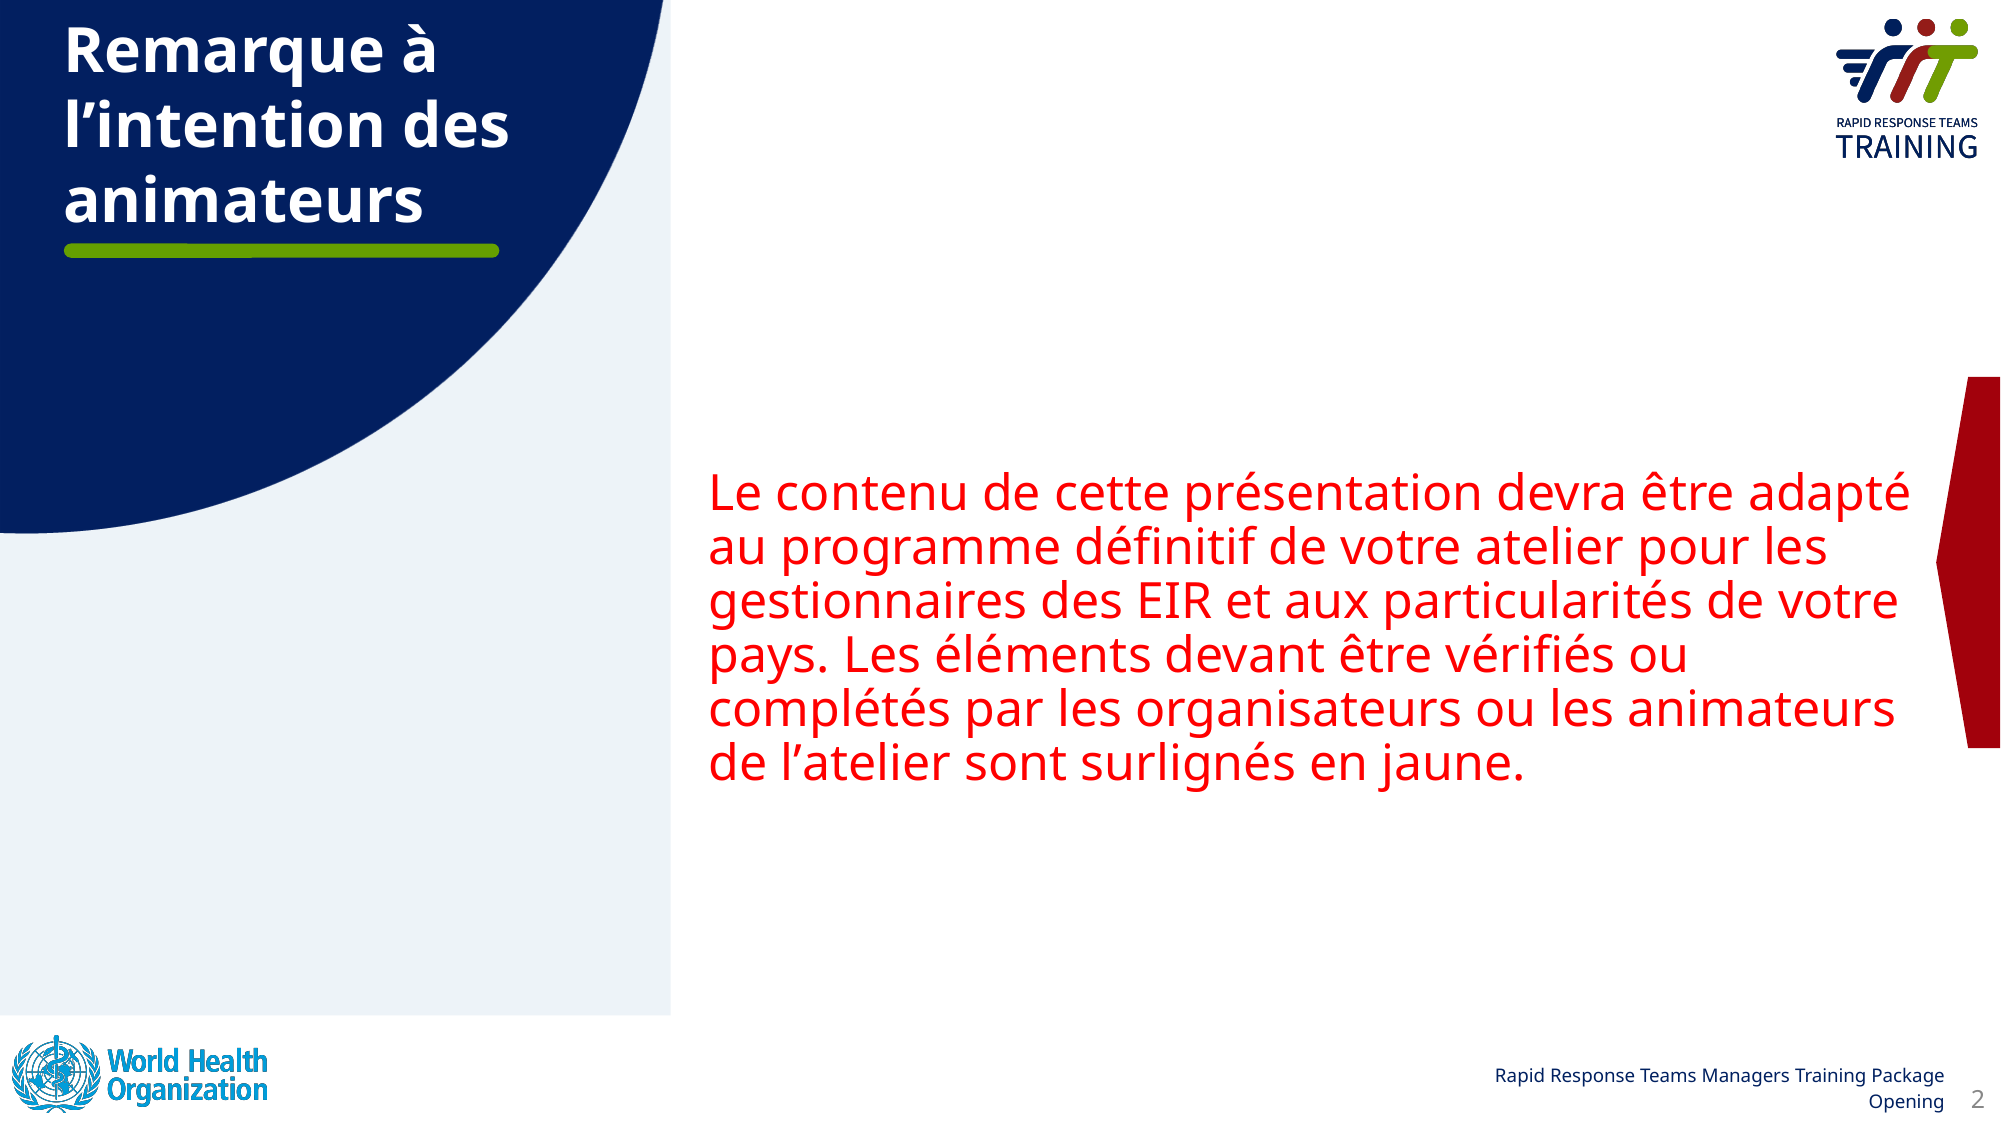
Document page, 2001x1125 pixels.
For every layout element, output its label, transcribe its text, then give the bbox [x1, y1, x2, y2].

text_box 2 [1557, 1076, 1993, 1121]
picture [59, 1035, 267, 1113]
picture [71, 1053, 90, 1091]
picture [24, 1054, 36, 1087]
picture [36, 1088, 78, 1105]
picture [30, 1083, 37, 1091]
picture [34, 1054, 43, 1078]
picture [46, 1056, 54, 1062]
text_box Remarque à l’intention des animateurs [55, 2, 604, 243]
picture [12, 1083, 48, 1113]
picture [1835, 19, 1978, 167]
picture [12, 1035, 54, 1068]
list Le contenu de cette présentation devra être adapté au programme définitif de votre atelier pour les gestionnaires des EIR et aux particularités de votre pays. Les éléments devant être vérifiés ou complétés par les organisateurs ou les animateurs de lʼatelier sont surlignés en jaune. [700, 332, 1937, 1049]
picture [0, 0, 670, 538]
picture [40, 1062, 47, 1070]
picture [50, 1108, 62, 1113]
picture [22, 1062, 26, 1077]
